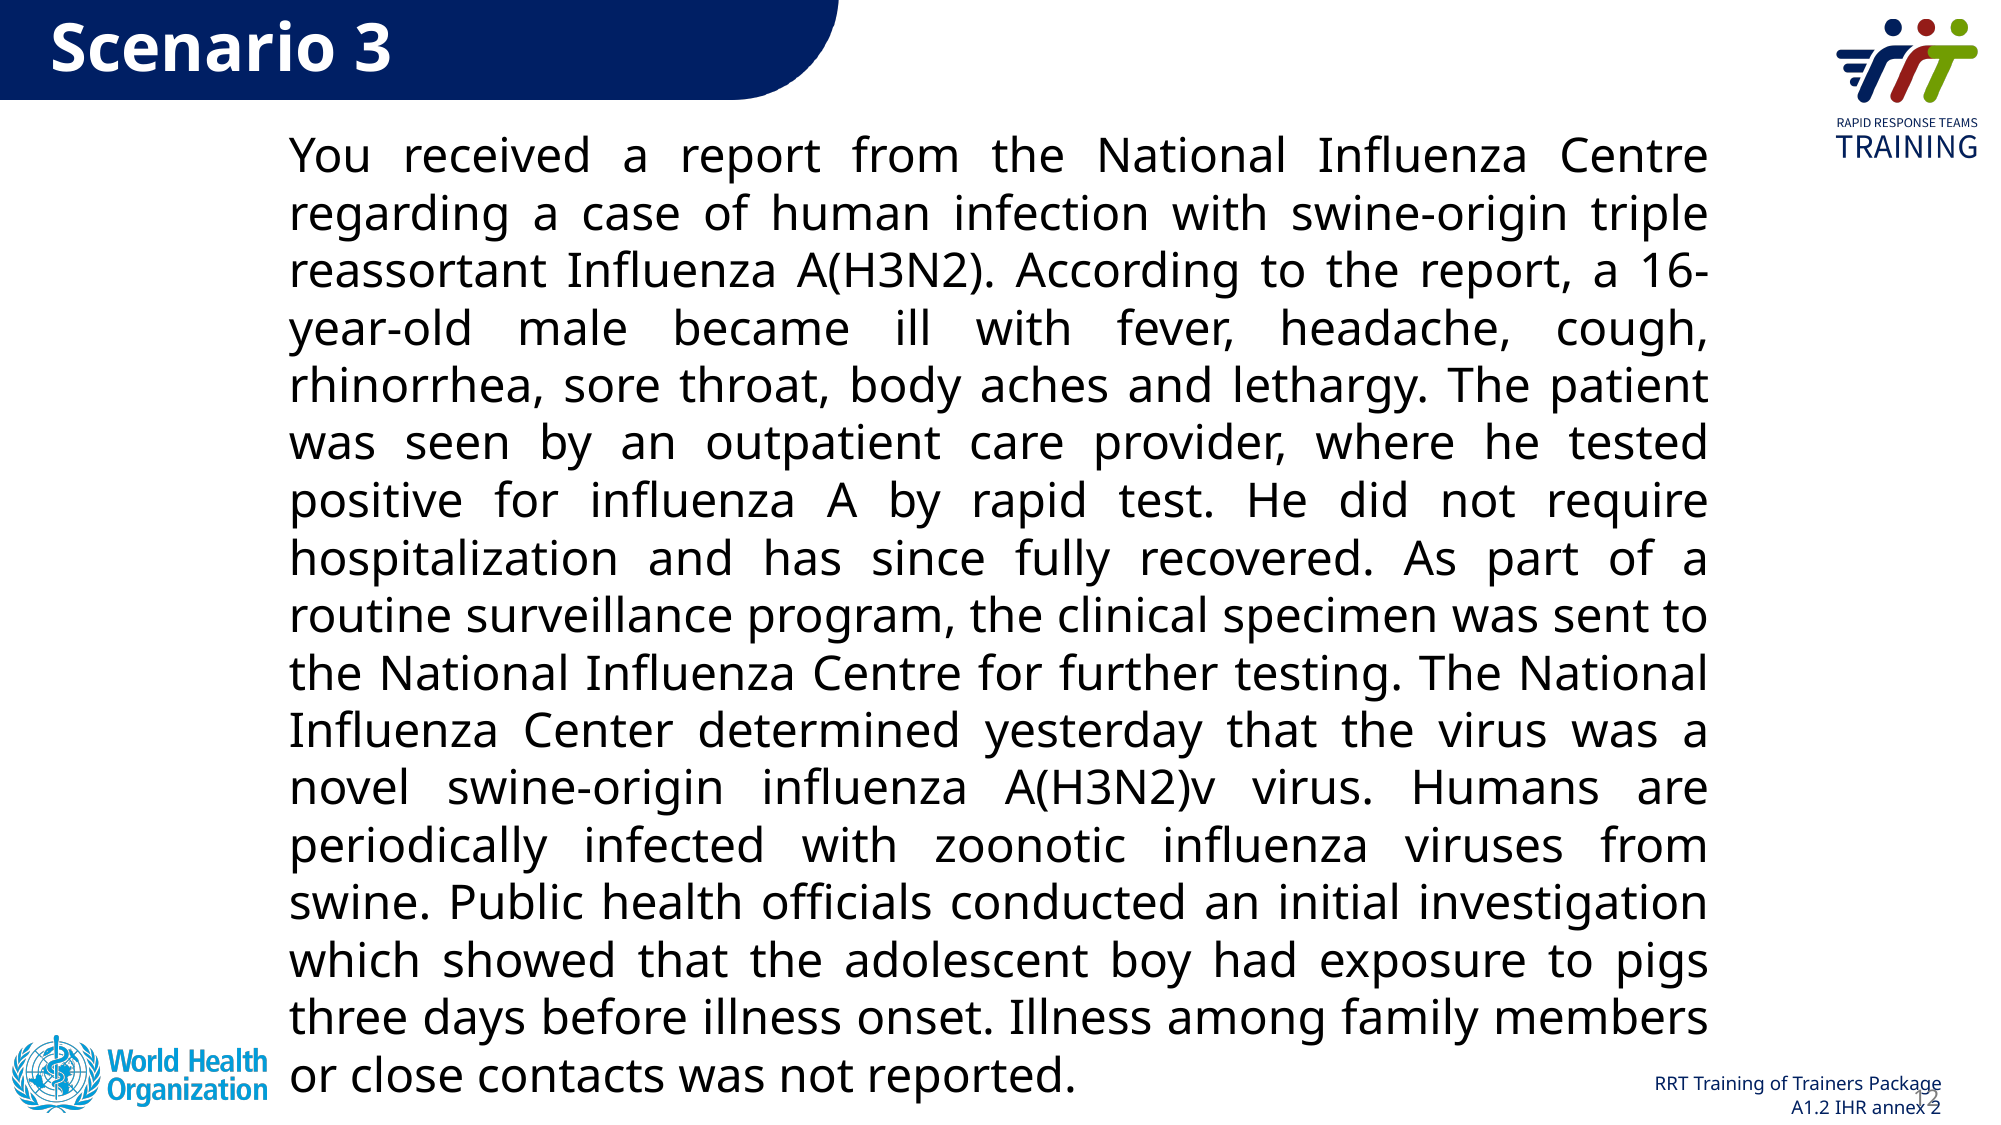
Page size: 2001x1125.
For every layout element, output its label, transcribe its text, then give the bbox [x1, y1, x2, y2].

picture [1835, 19, 1978, 167]
title Scenario 3 [42, 6, 826, 112]
text_box You received a report from the National Influenza Centre regarding a case of human infection with swine-origin triple reassortant Influenza A(H3N2). According to the report, a 16-year-old male became ill with fever, headache, cough, rhinorrhea, sore throat, body aches and lethargy. The patient was seen by an outpatient care provider, where he tested positive for influenza A by rapid test. He did not require hospitalization and has since fully recovered. As part of a routine surveillance program, the clinical specimen was sent to the National Influenza Centre for further testing. The National Influenza Center determined yesterday that the virus was a novel swine-origin influenza A(H3N2)v virus. Humans are periodically infected with zoonotic influenza viruses from swine. Public health officials conducted an initial investigation which showed that the adolescent boy had exposure to pigs three days before illness onset. Illness among family members or close contacts was not reported. [281, 117, 1719, 1110]
picture [12, 1035, 267, 1113]
picture [58, 1050, 64, 1058]
picture [12, 1083, 48, 1113]
picture [0, 0, 839, 100]
